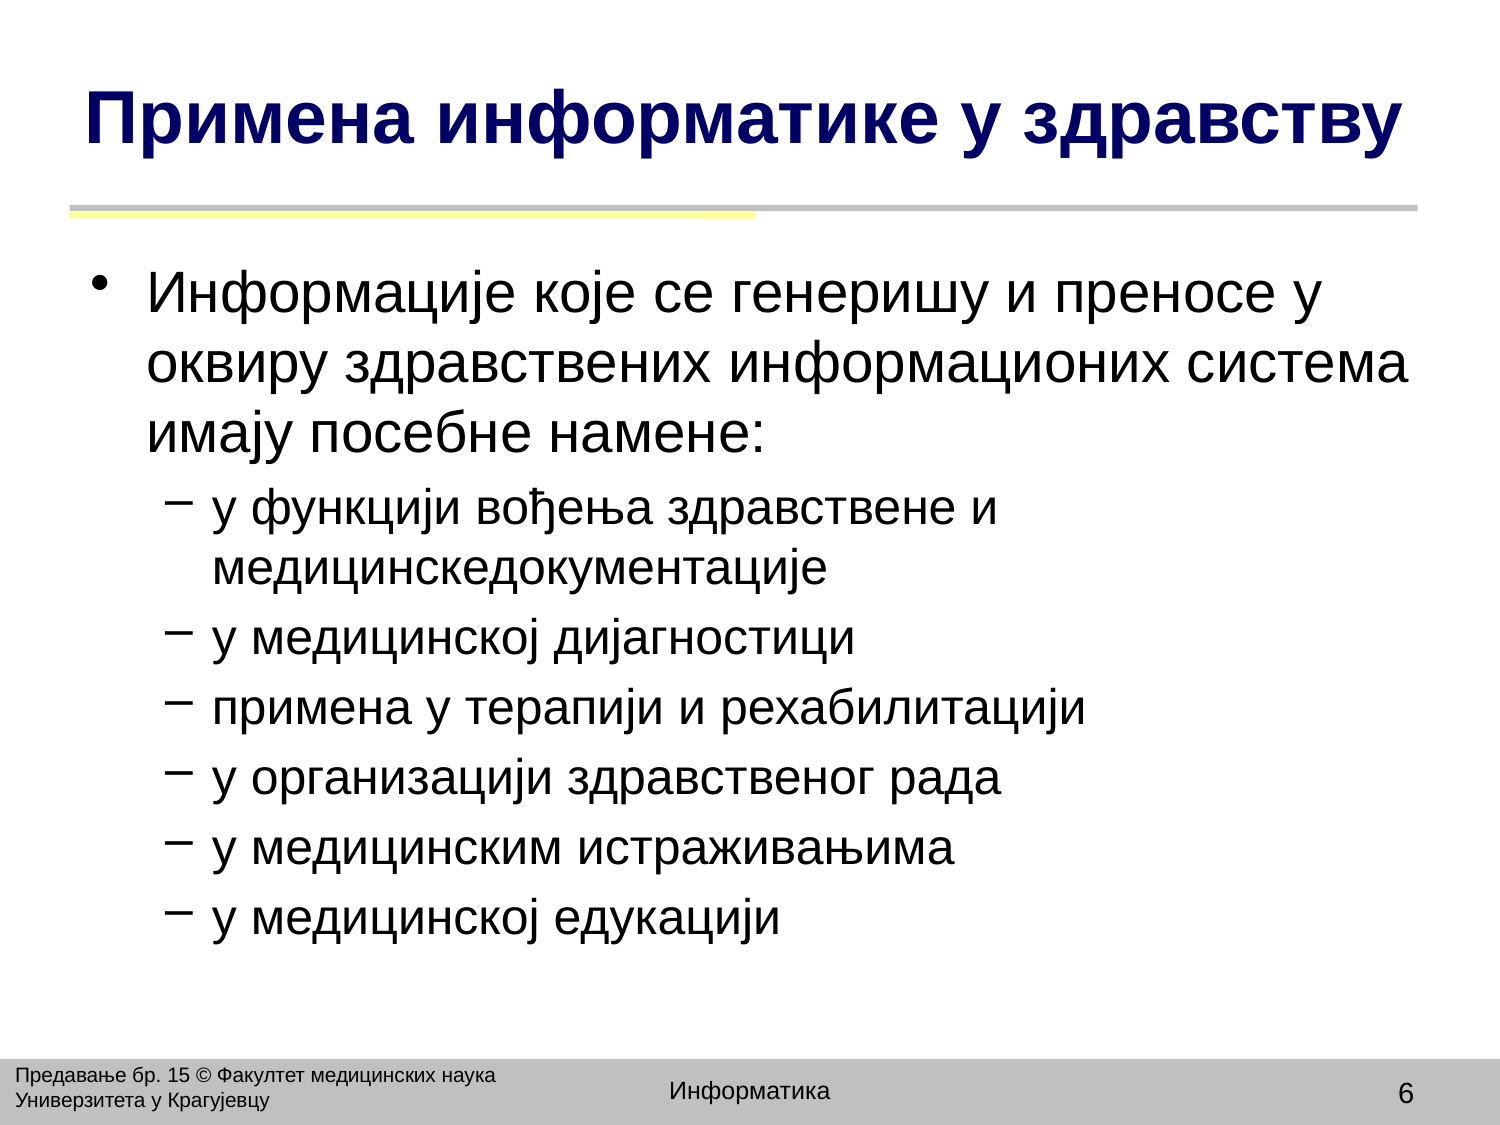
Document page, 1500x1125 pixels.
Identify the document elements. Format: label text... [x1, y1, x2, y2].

footer Информатика [512, 1066, 988, 1125]
list Информације које се генеришу и преносе у оквиру здравствених информационих система имају посебне намене: у функцији вођења здравствене и медицинскедокументације у медицинској дијагностици примена у терапији и рехабилитацији у организацији здравственог рада у медицинским истраживањима у медицинској едукацији [74, 246, 1426, 1023]
slide_number Предавање бр. 15 © Факултет медицинских наука Универзитета у Крагујевцу [0, 1053, 634, 1108]
title Примена информатике у здравству [69, 19, 1426, 208]
slide_number 6 [1079, 1066, 1430, 1125]
